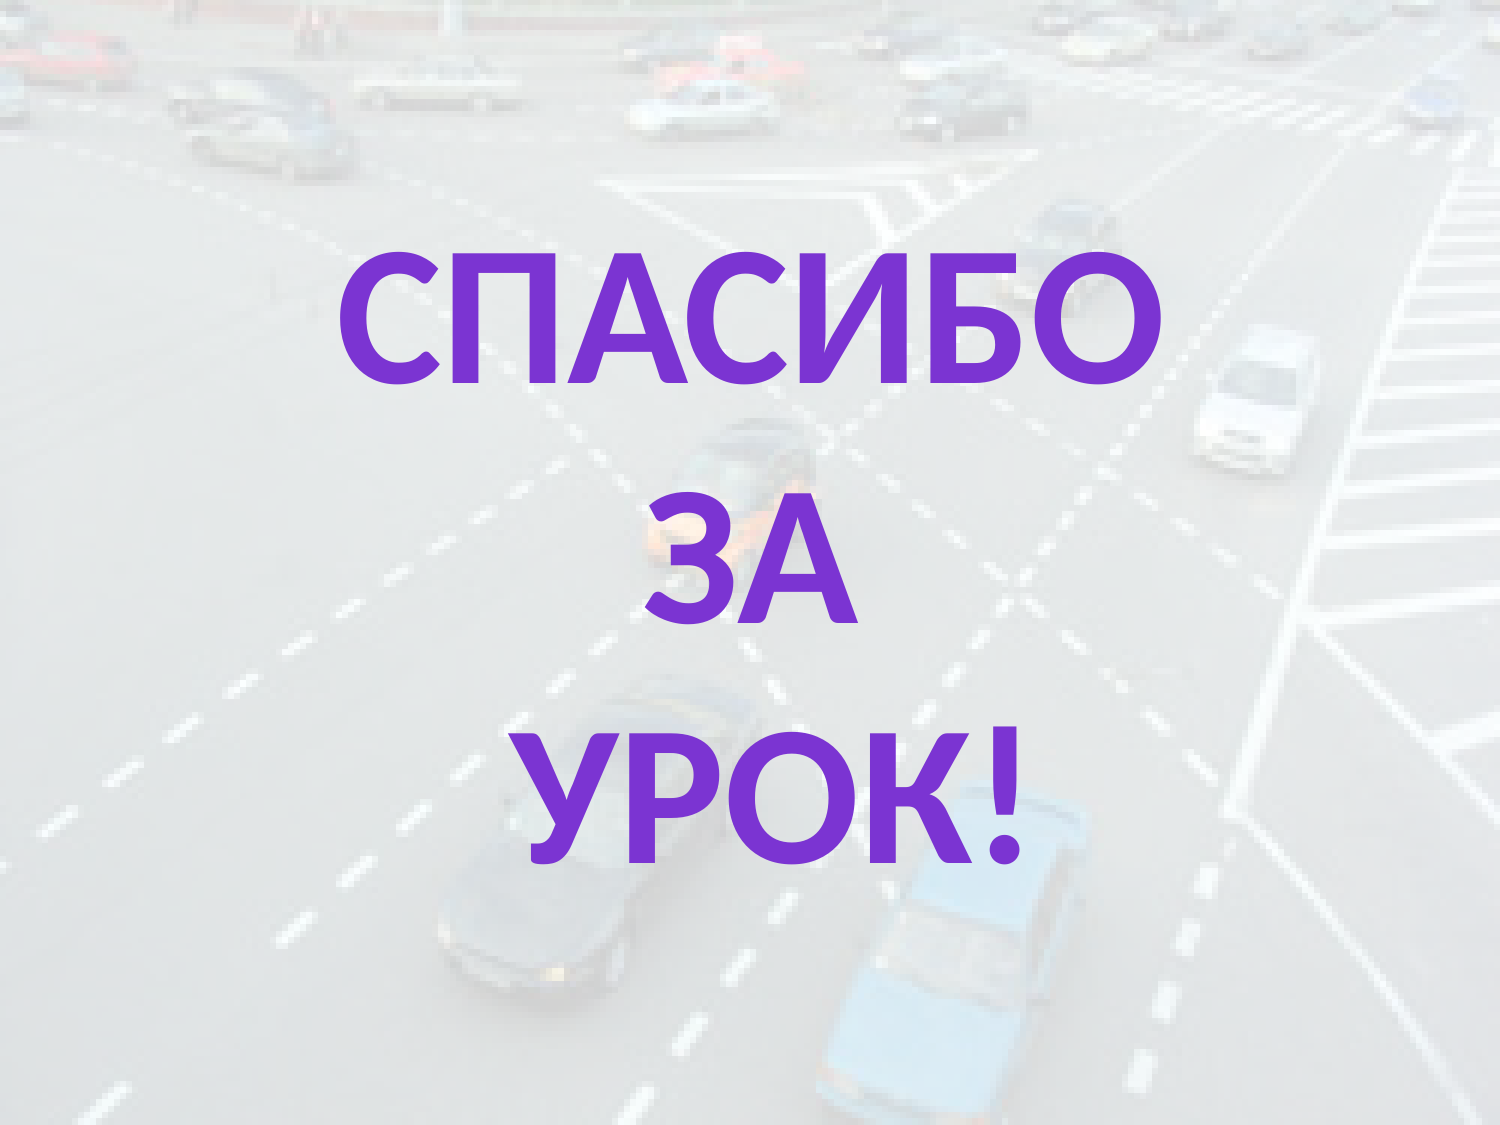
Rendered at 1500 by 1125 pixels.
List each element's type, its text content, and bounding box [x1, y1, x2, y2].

text_box Спасибо за урок! [321, 175, 1226, 911]
